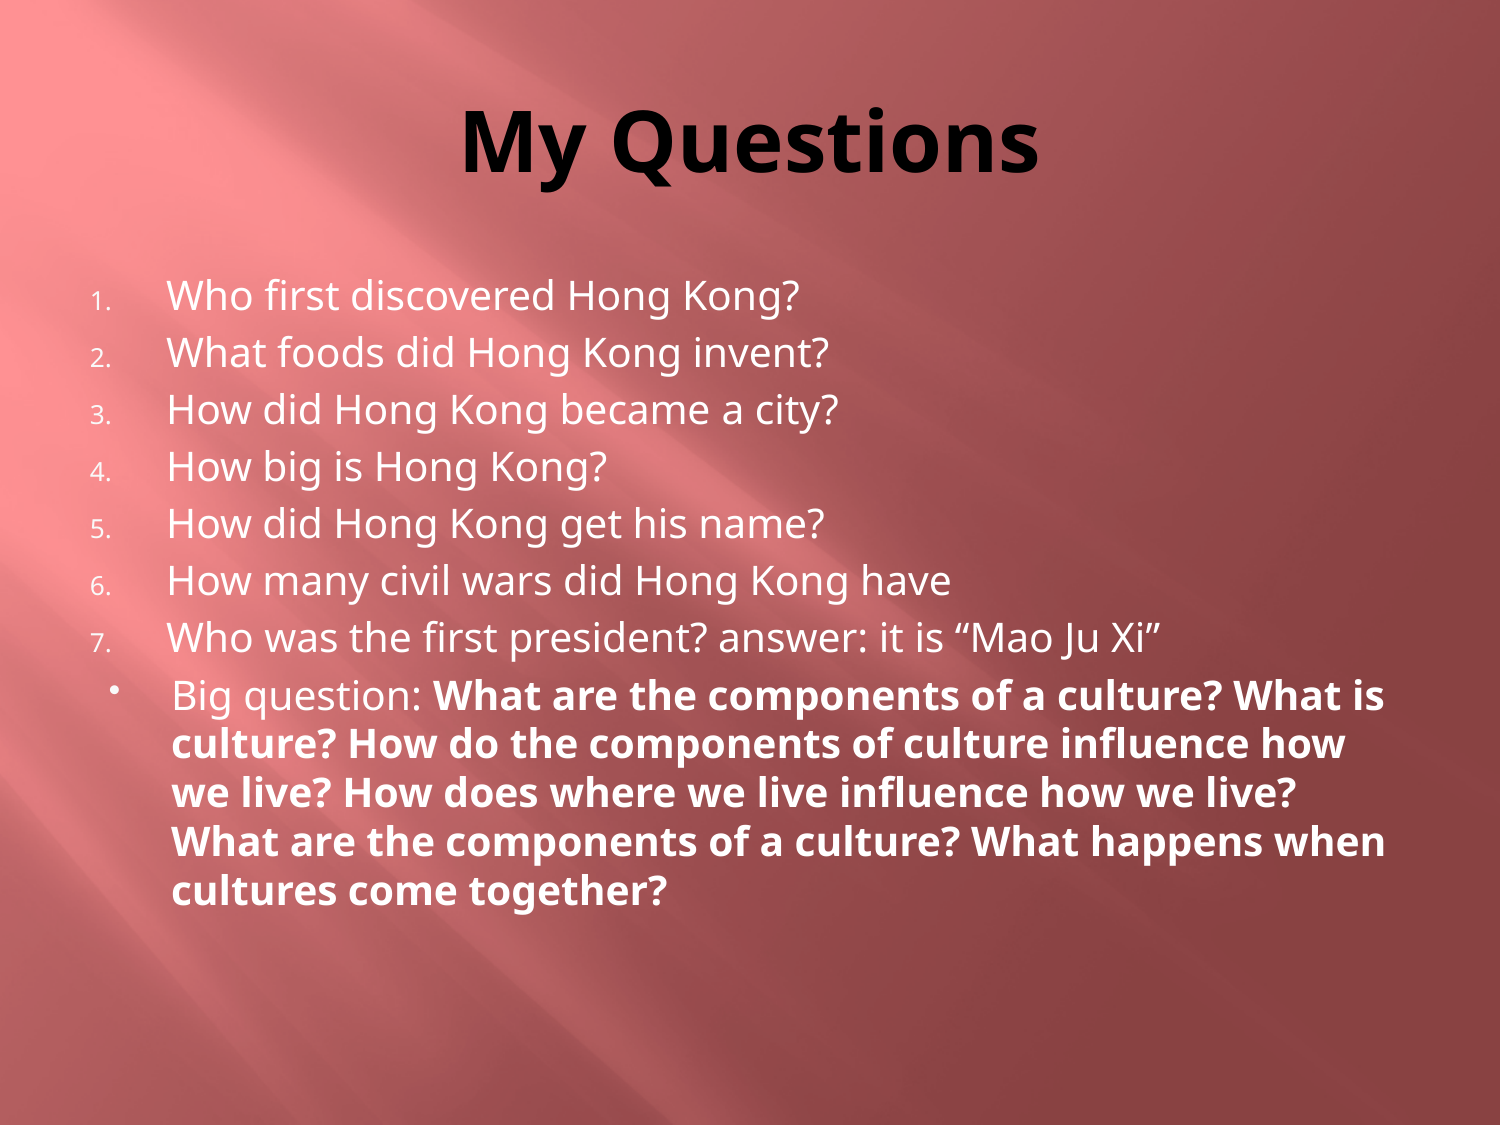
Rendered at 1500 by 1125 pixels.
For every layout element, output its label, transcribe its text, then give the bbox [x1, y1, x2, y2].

title My Questions [75, 45, 1425, 233]
list Who first discovered Hong Kong? What foods did Hong Kong invent? How did Hong Kong became a city? How big is Hong Kong? How did Hong Kong get his name? How many civil wars did Hong Kong have Who was the first president? answer: it is “Mao Ju Xi” Big question: What are the components of a culture? What is culture? How do the components of culture influence how we live? How does where we live influence how we live? What are the components of a culture? What happens when cultures come together? [75, 262, 1425, 1035]
